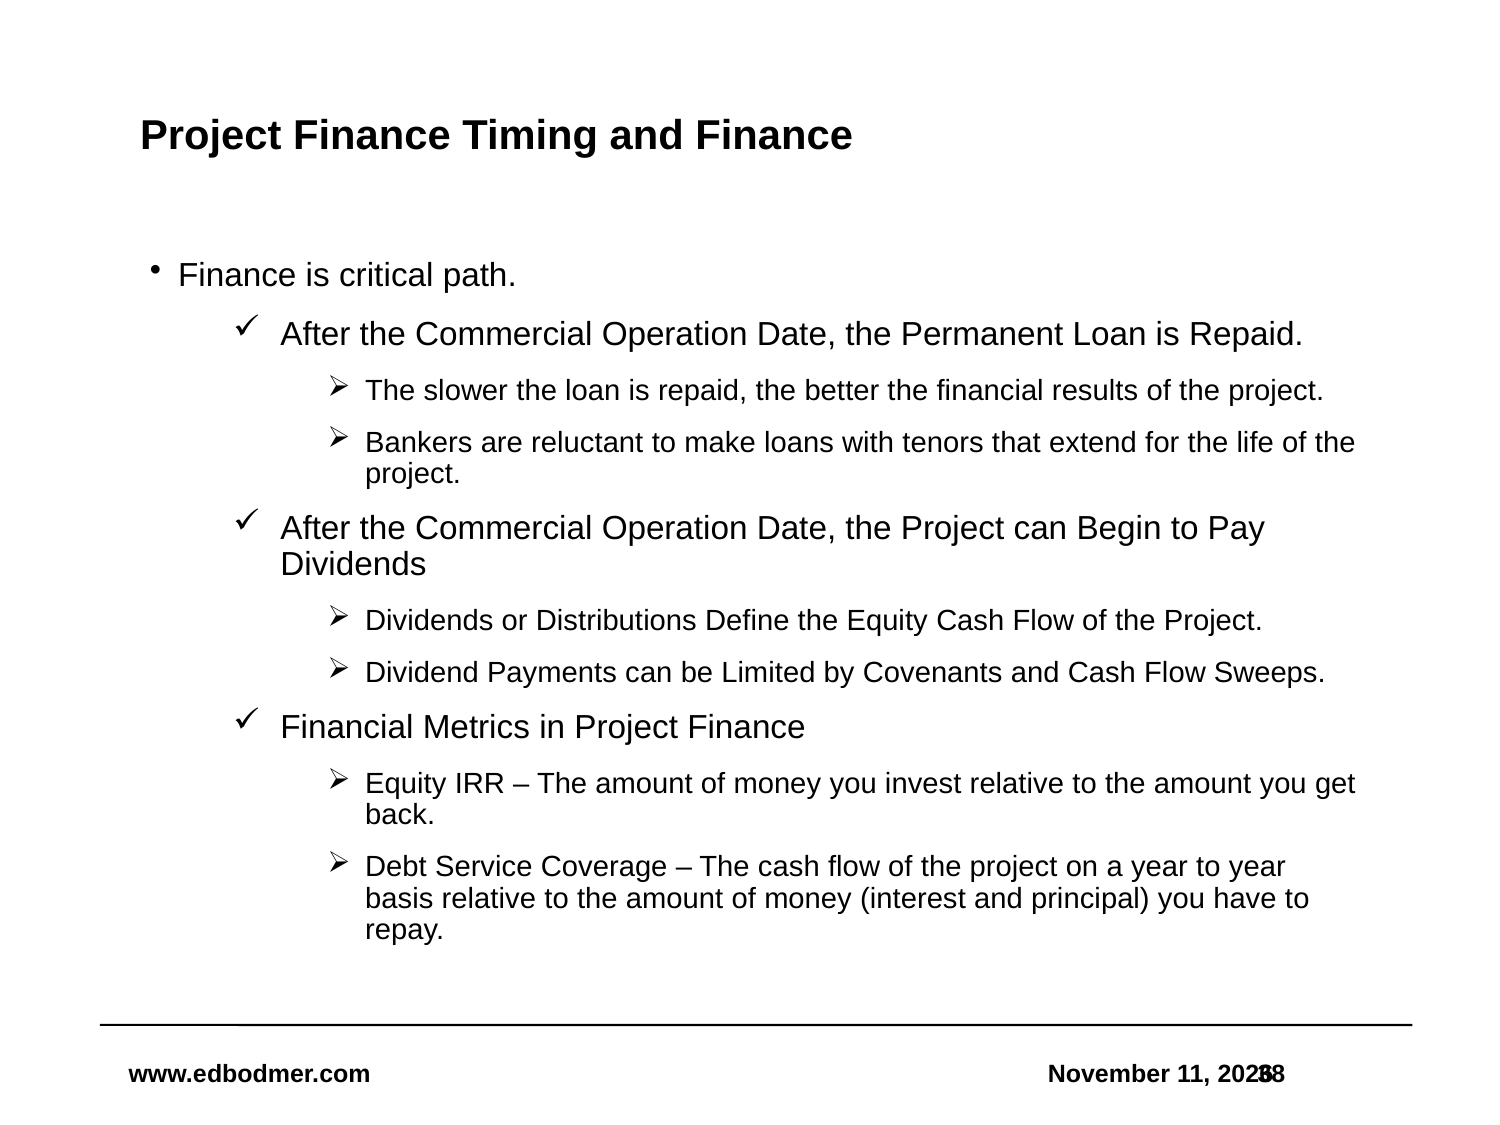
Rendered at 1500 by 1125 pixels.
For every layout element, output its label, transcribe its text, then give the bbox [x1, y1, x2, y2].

list Finance is critical path. After the Commercial Operation Date, the Permanent Loan is Repaid. The slower the loan is repaid, the better the financial results of the project. Bankers are reluctant to make loans with tenors that extend for the life of the project. After the Commercial Operation Date, the Project can Begin to Pay Dividends Dividends or Distributions Define the Equity Cash Flow of the Project. Dividend Payments can be Limited by Covenants and Cash Flow Sweeps. Financial Metrics in Project Finance Equity IRR – The amount of money you invest relative to the amount you get back. Debt Service Coverage – The cash flow of the project on a year to year basis relative to the amount of money (interest and principal) you have to repay. [124, 249, 1376, 1001]
title Project Finance Timing and Finance [124, 99, 1288, 226]
